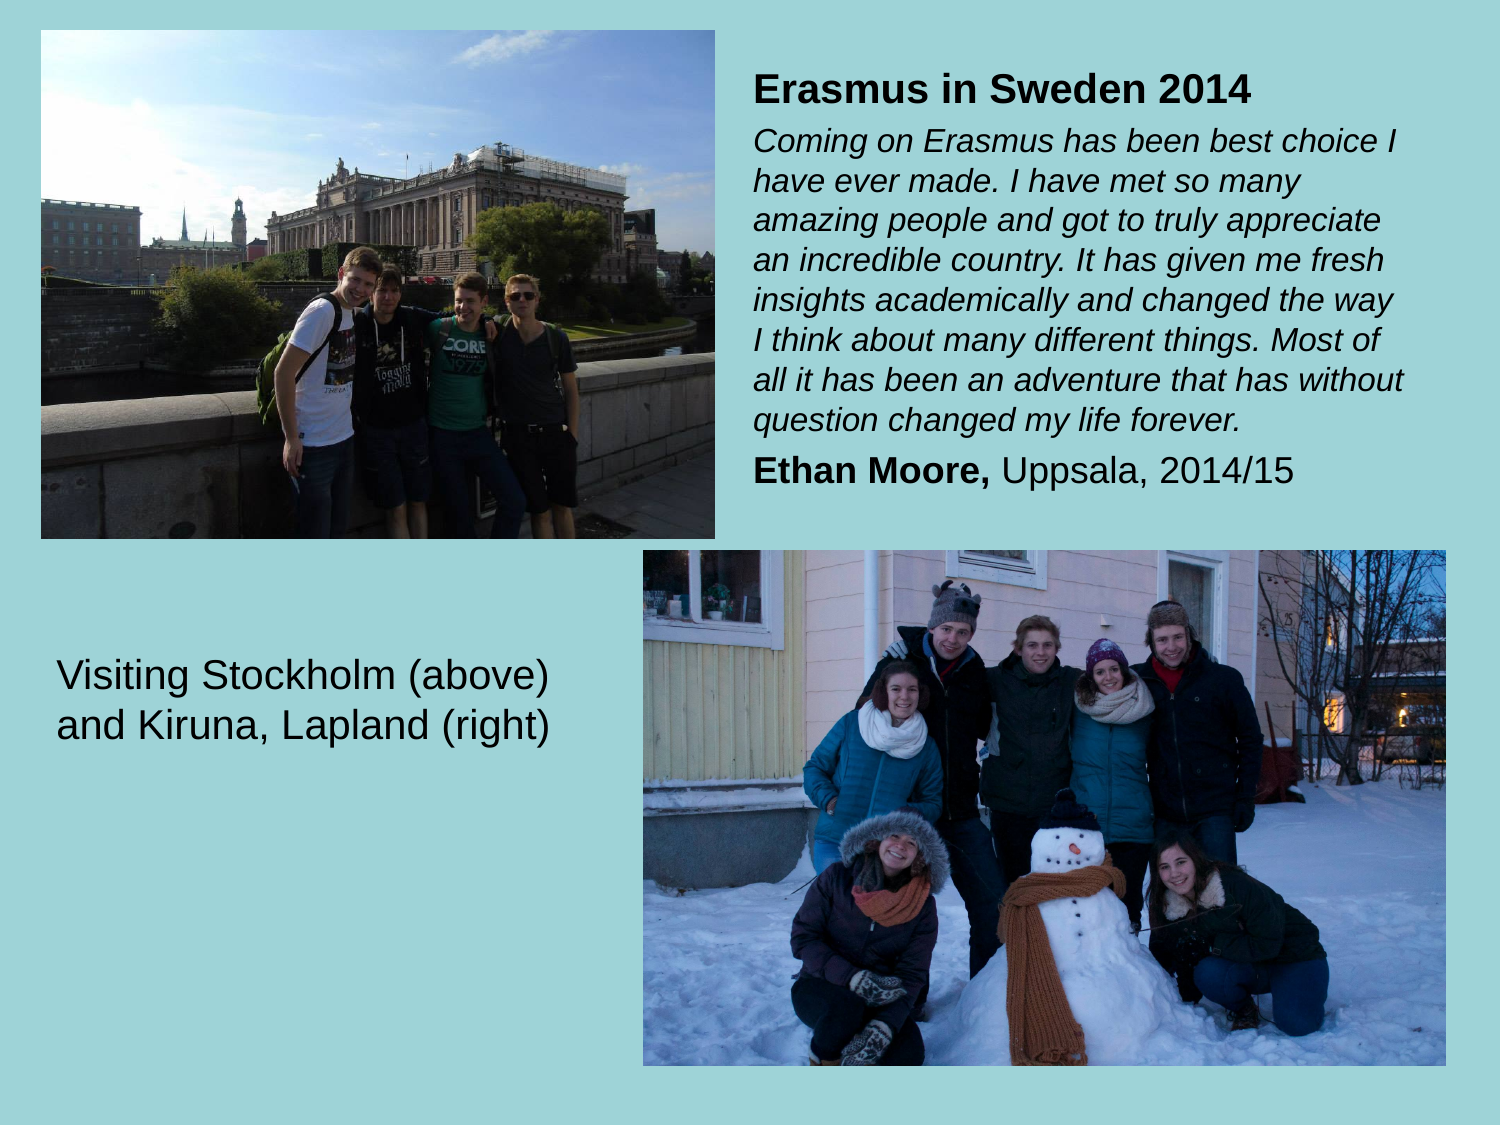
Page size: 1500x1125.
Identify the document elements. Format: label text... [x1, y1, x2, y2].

list Erasmus in Sweden 2014 Coming on Erasmus has been best choice I have ever made. I have met so many amazing people and got to truly appreciate an incredible country. It has given me fresh insights academically and changed the way I think about many different things. Most of all it has been an adventure that has without question changed my life forever. Ethan Moore, Uppsala, 2014/15 [737, 54, 1424, 504]
title Visiting Stockholm (above) and Kiruna, Lapland (right) [41, 621, 597, 906]
picture [643, 550, 1446, 1066]
picture [41, 30, 715, 540]
